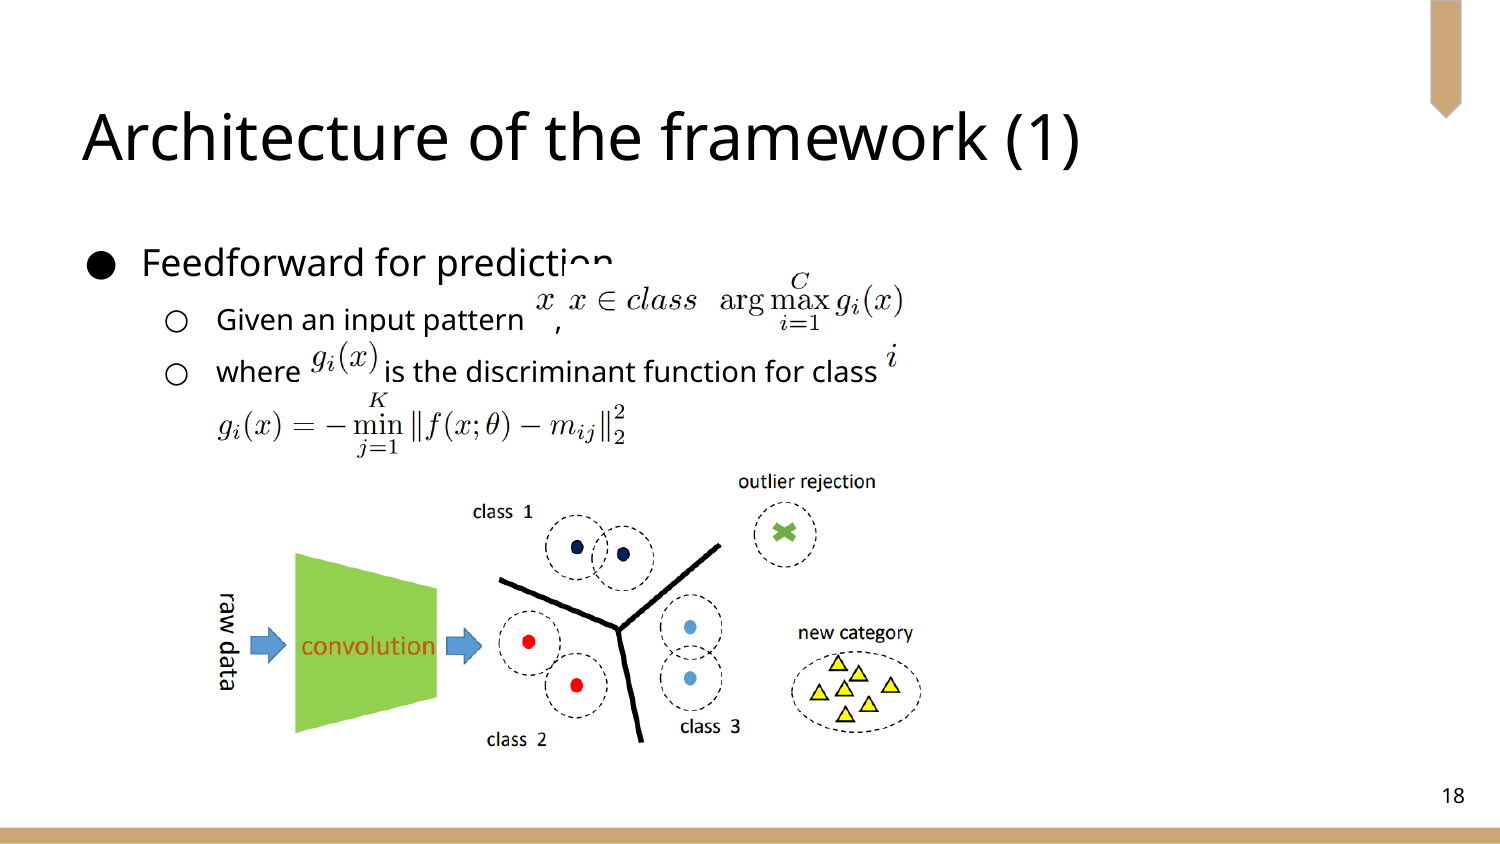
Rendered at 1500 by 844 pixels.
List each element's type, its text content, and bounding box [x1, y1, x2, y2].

picture [528, 283, 557, 315]
list Feedforward for prediction Given an input pattern , where is the discriminant function for class [51, 200, 1449, 813]
slide_number ‹#› [1389, 764, 1480, 830]
picture [564, 264, 911, 333]
picture [886, 338, 899, 370]
title Architecture of the framework (1) [51, 51, 1449, 189]
text_box [1431, 0, 1461, 118]
picture [214, 381, 632, 460]
picture [307, 332, 378, 376]
picture [214, 466, 930, 770]
